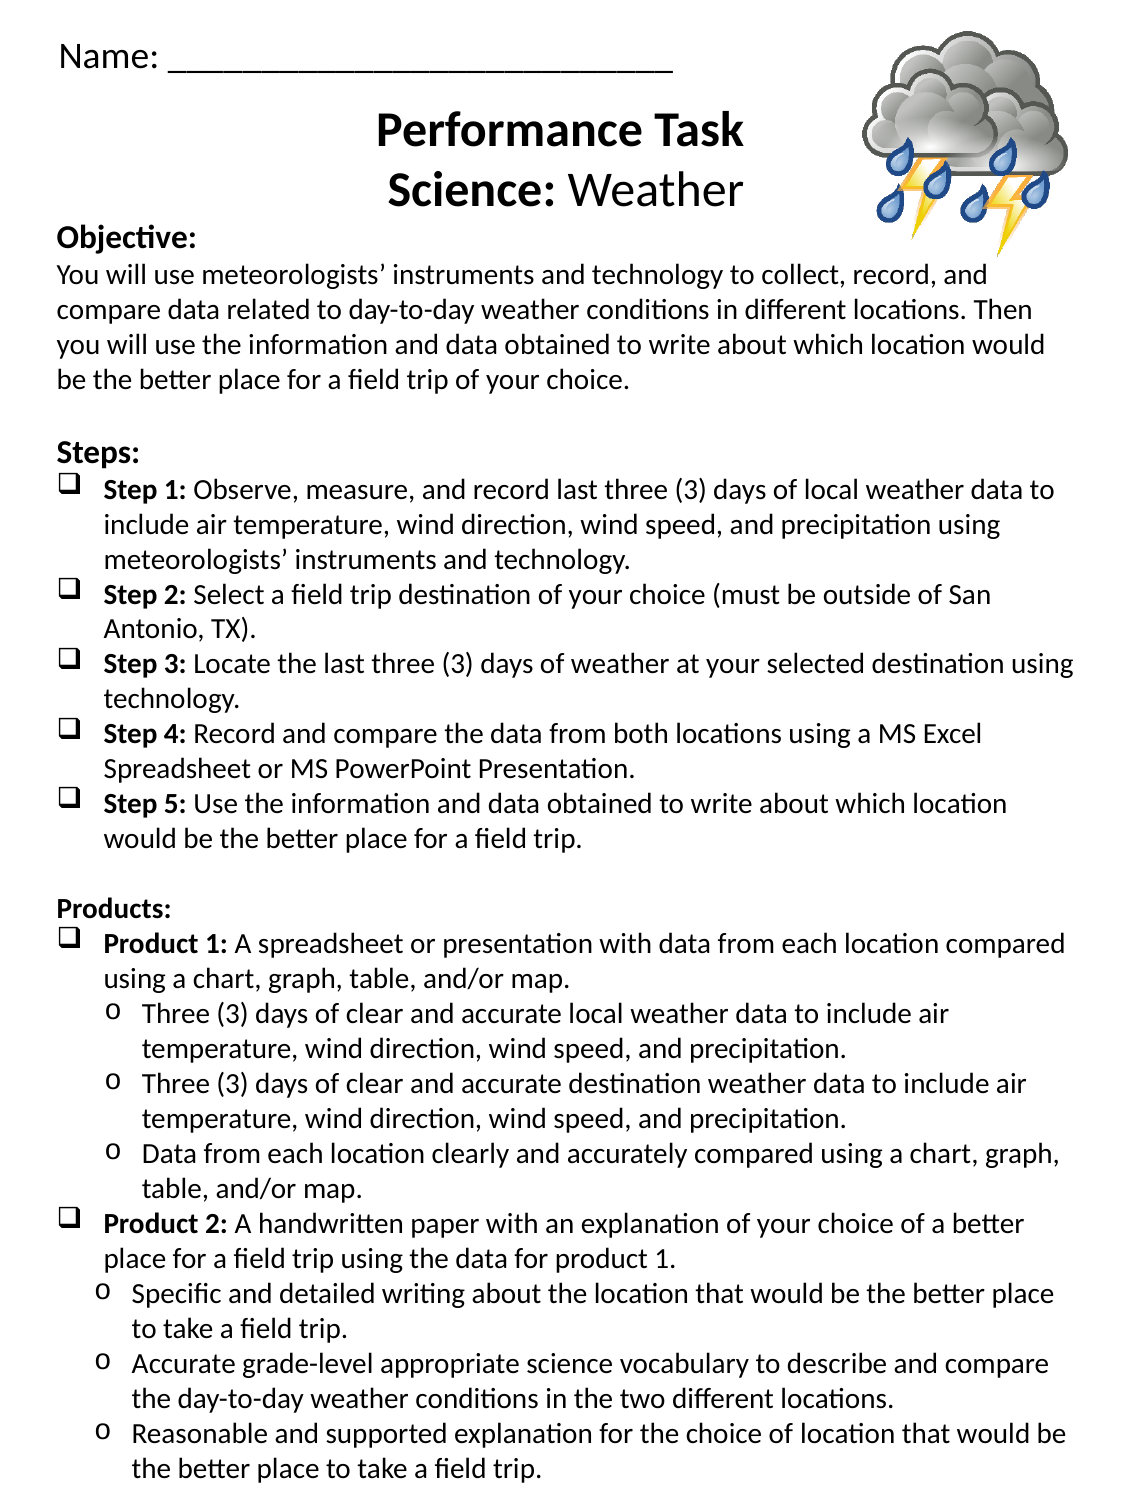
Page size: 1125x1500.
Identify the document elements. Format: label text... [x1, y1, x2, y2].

text_box Name: ___________________________ [43, 23, 690, 84]
picture [862, 31, 1068, 260]
text_box Objective: You will use meteorologists’ instruments and technology to collect, record, and compare data related to day-to-day weather conditions in different locations. Then you will use the information and data obtained to write about which location would be the better place for a field trip of your choice. Steps: Step 1: Observe, measure, and record last three (3) days of local weather data to include air temperature, wind direction, wind speed, and precipitation using meteorologists’ instruments and technology. Step 2: Select a field trip destination of your choice (must be outside of San Antonio, TX). Step 3: Locate the last three (3) days of weather at your selected destination using technology. Step 4: Record and compare the data from both locations using a MS Excel Spreadsheet or MS PowerPoint Presentation. Step 5: Use the information and data obtained to write about which location would be the better place for a field trip. Products: Product 1: A spreadsheet or presentation with data from each location compared using a chart, graph, table, and/or map. Three (3) days of clear and accurate local weather data to include air temperature, wind direction, wind speed, and precipitation. Three (3) days of clear and accurate destination weather data to include air temperature, wind direction, wind speed, and precipitation. Data from each location clearly and accurately compared using a chart, graph, table, and/or map. Product 2: A handwritten paper with an explanation of your choice of a better place for a field trip using the data for product 1. Specific and detailed writing about the location that would be the better place to take a field trip. Accurate grade-level appropriate science vocabulary to describe and compare the day-to-day weather conditions in the two different locations. Reasonable and supported explanation for the choice of location that would be the better place to take a field trip. [41, 202, 1091, 1492]
text_box Performance Task Science: Weather [361, 88, 771, 202]
